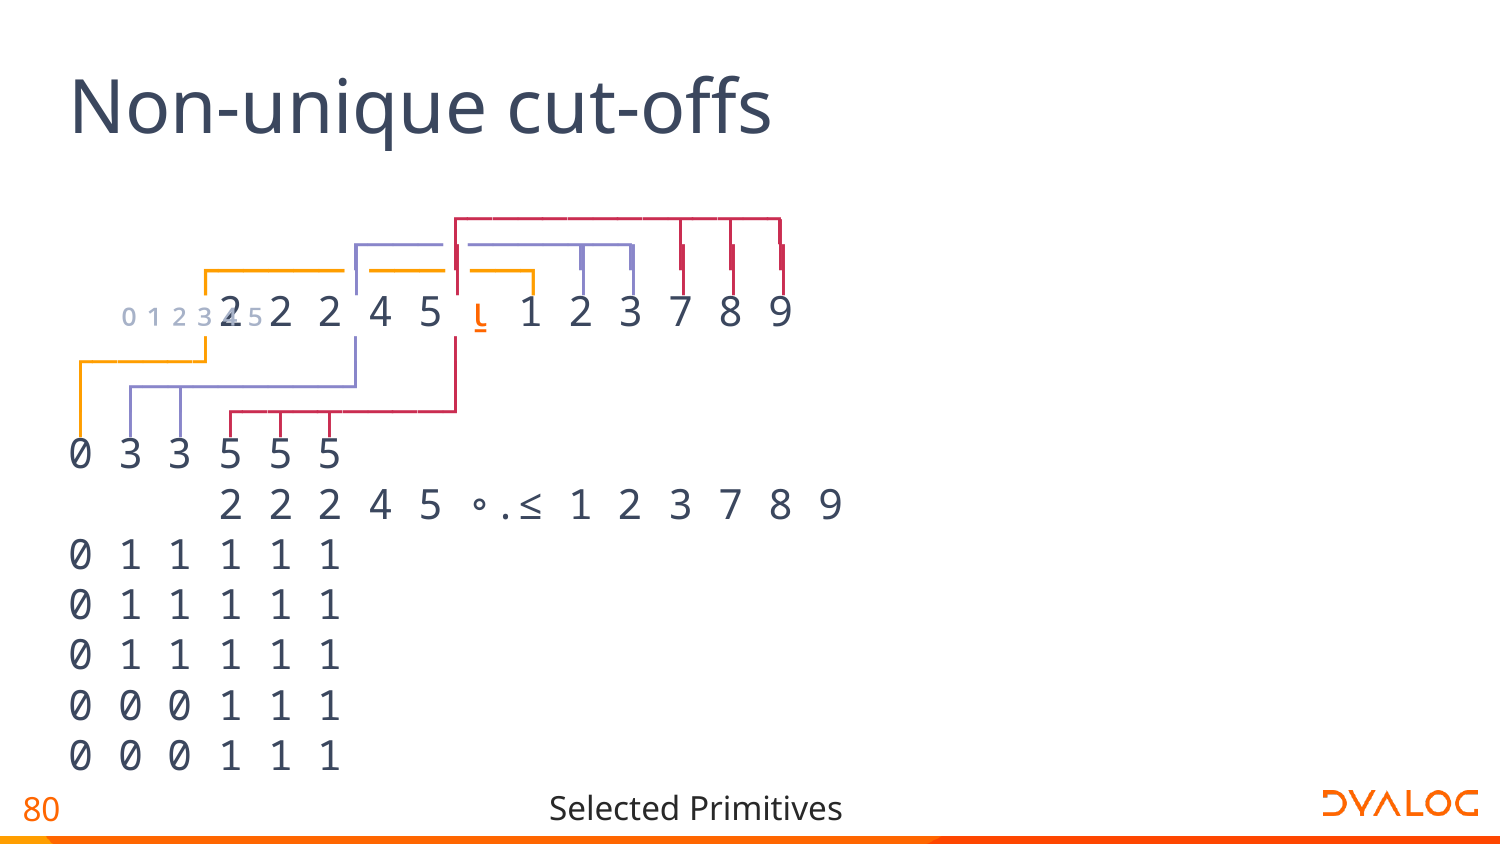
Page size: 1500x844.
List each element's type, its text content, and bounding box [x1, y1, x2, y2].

picture [1323, 790, 1478, 816]
picture [0, 836, 1500, 844]
list ┌────────┬─┬─┐ ┌───│────┬─┐ │ │ │ ┌─────│───│──┐ │ │ │ │ │ 2 2 2 4 5 ⍸ 1 2 3 7 8 9 ⁰ ¹ ² ³ ⁴ ⁵ ┌────┘ │ │ │ ┌─┬──────┘ │ │ │ │ ┌​​─┬─┬────┘ 0 3 3 5 5 5 2 2 2 4 5 ∘.≤ 1 2 3 7 8 9 0 1 1 1 1 1 0 1 1 1 1 1 0 1 1 1 1 1 0 0 0 1 1 1 0 0 0 1 1 1 [53, 207, 1453, 800]
title Non-unique cut-offs [53, 43, 1453, 157]
